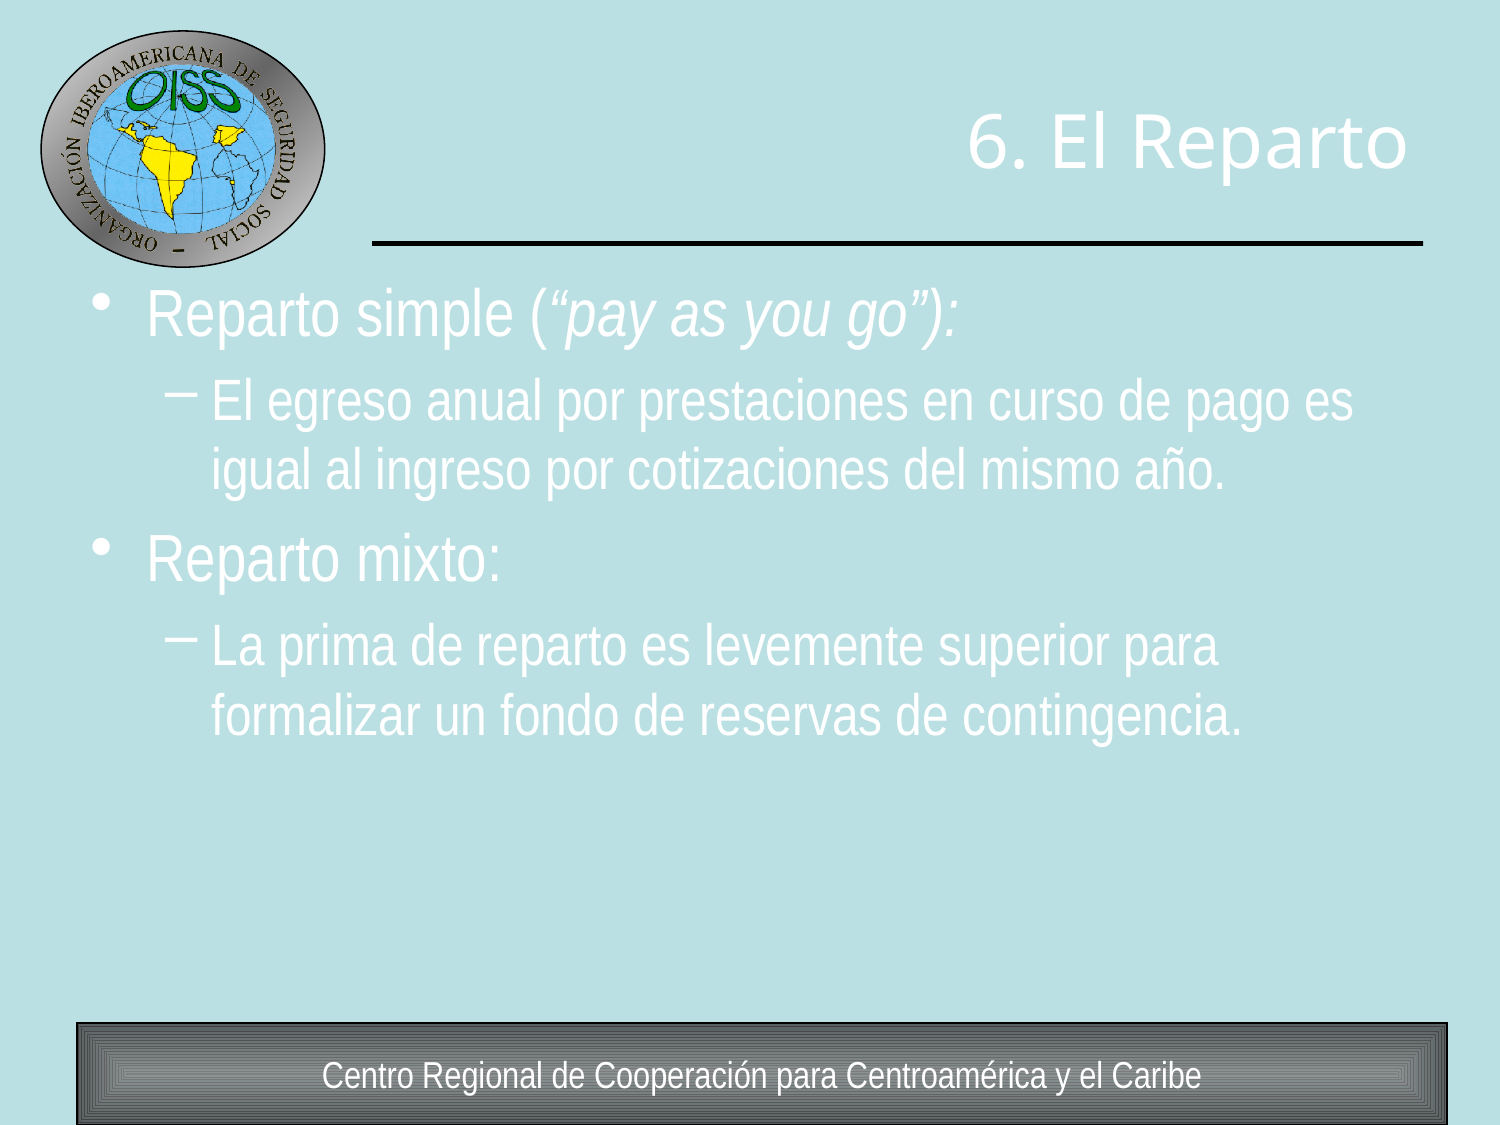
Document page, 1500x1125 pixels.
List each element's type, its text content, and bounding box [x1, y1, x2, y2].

title 6. El Reparto [371, 44, 1426, 233]
picture [53, 42, 302, 263]
list Reparto simple (“pay as you go”): El egreso anual por prestaciones en curso de pago es igual al ingreso por cotizaciones del mismo año. Reparto mixto: La prima de reparto es levemente superior para formalizar un fondo de reservas de contingencia. [74, 262, 1426, 1006]
